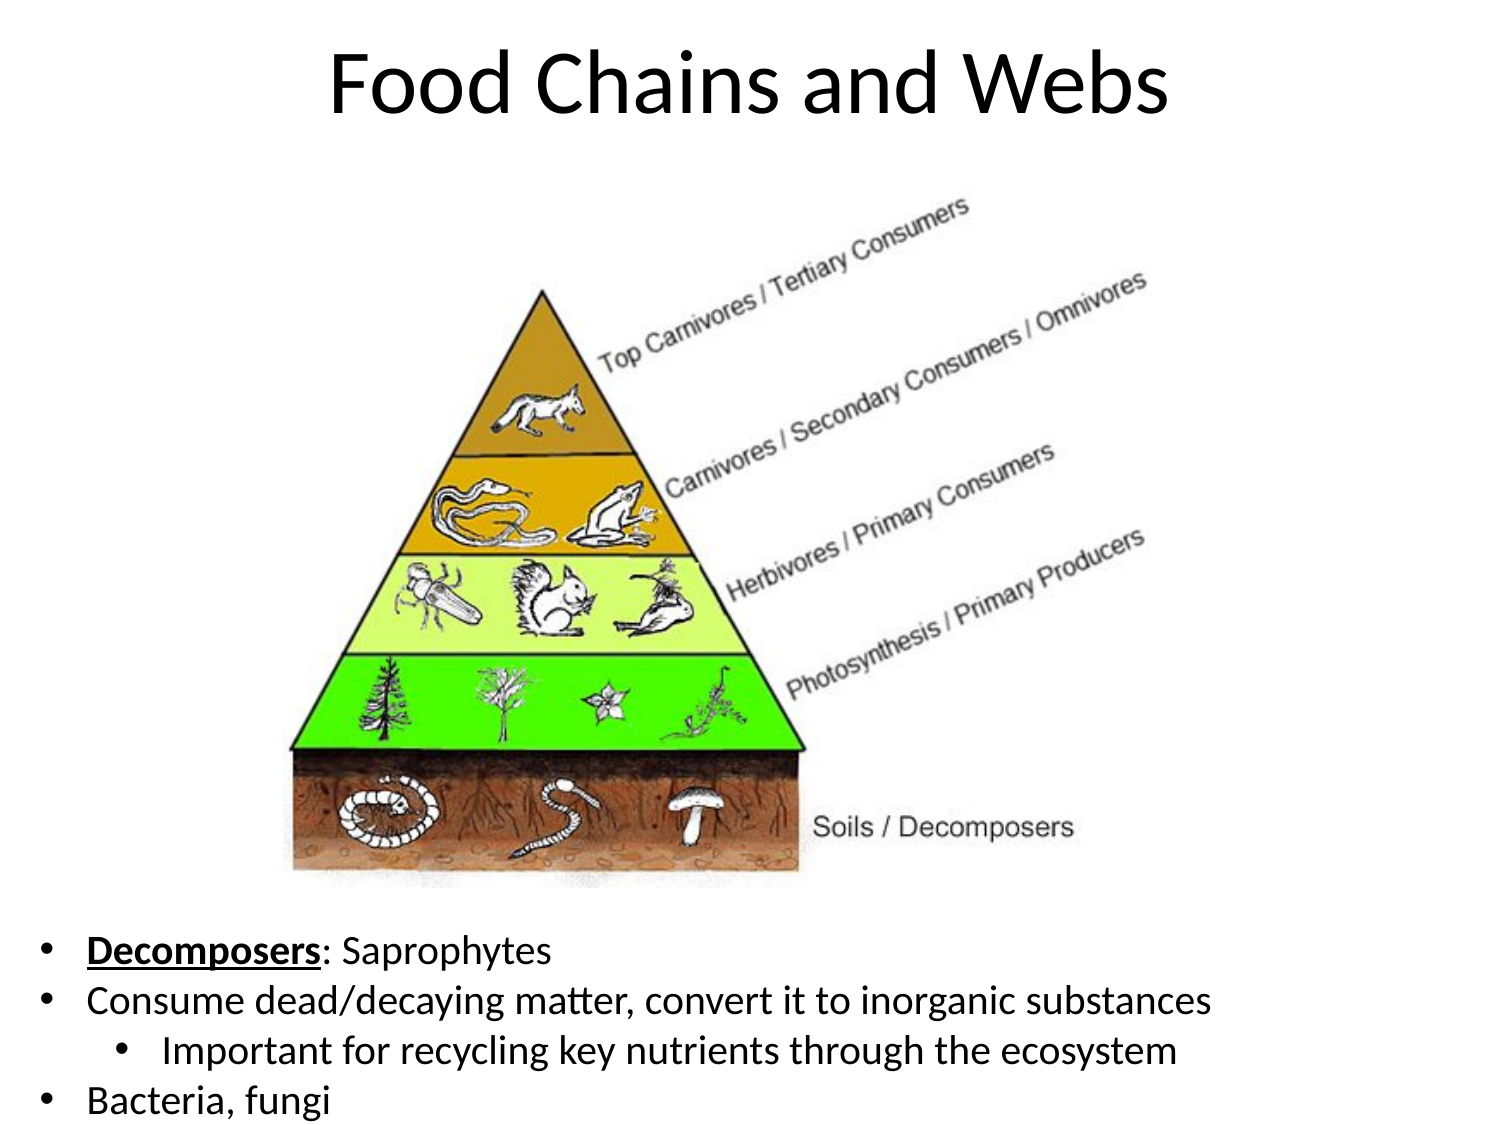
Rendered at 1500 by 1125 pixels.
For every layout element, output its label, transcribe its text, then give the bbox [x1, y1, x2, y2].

title Food Chains and Webs [75, 12, 1425, 141]
picture [283, 185, 1164, 888]
text_box Decomposers: Saprophytes Consume dead/decaying matter, convert it to inorganic substances Important for recycling key nutrients through the ecosystem Bacteria, fungi [24, 915, 1463, 1125]
